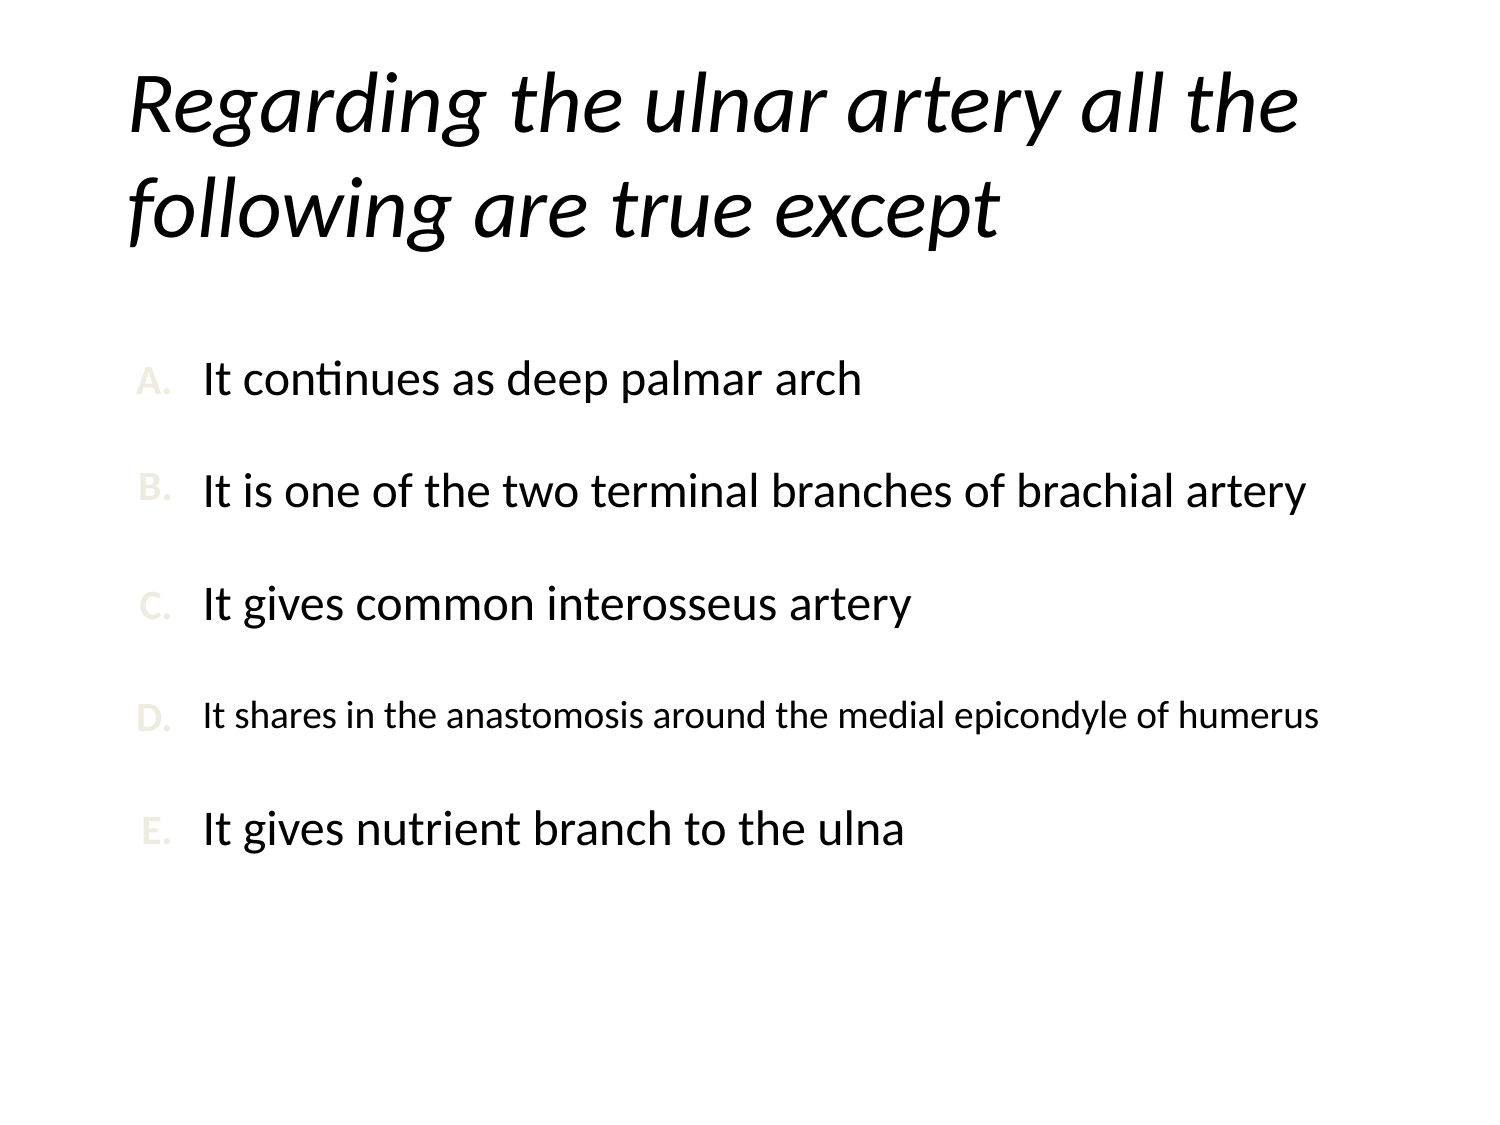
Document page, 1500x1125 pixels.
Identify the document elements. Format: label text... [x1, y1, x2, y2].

list It gives common interosseus artery [187, 562, 1350, 638]
title Regarding the ulnar artery all the following are true except [112, 37, 1375, 263]
list It gives nutrient branch to the ulna [187, 787, 1350, 863]
list It continues as deep palmar arch [187, 337, 1350, 413]
list It shares in the anastomosis around the medial epicondyle of humerus [187, 675, 1350, 750]
list It is one of the two terminal branches of brachial artery [187, 450, 1350, 525]
